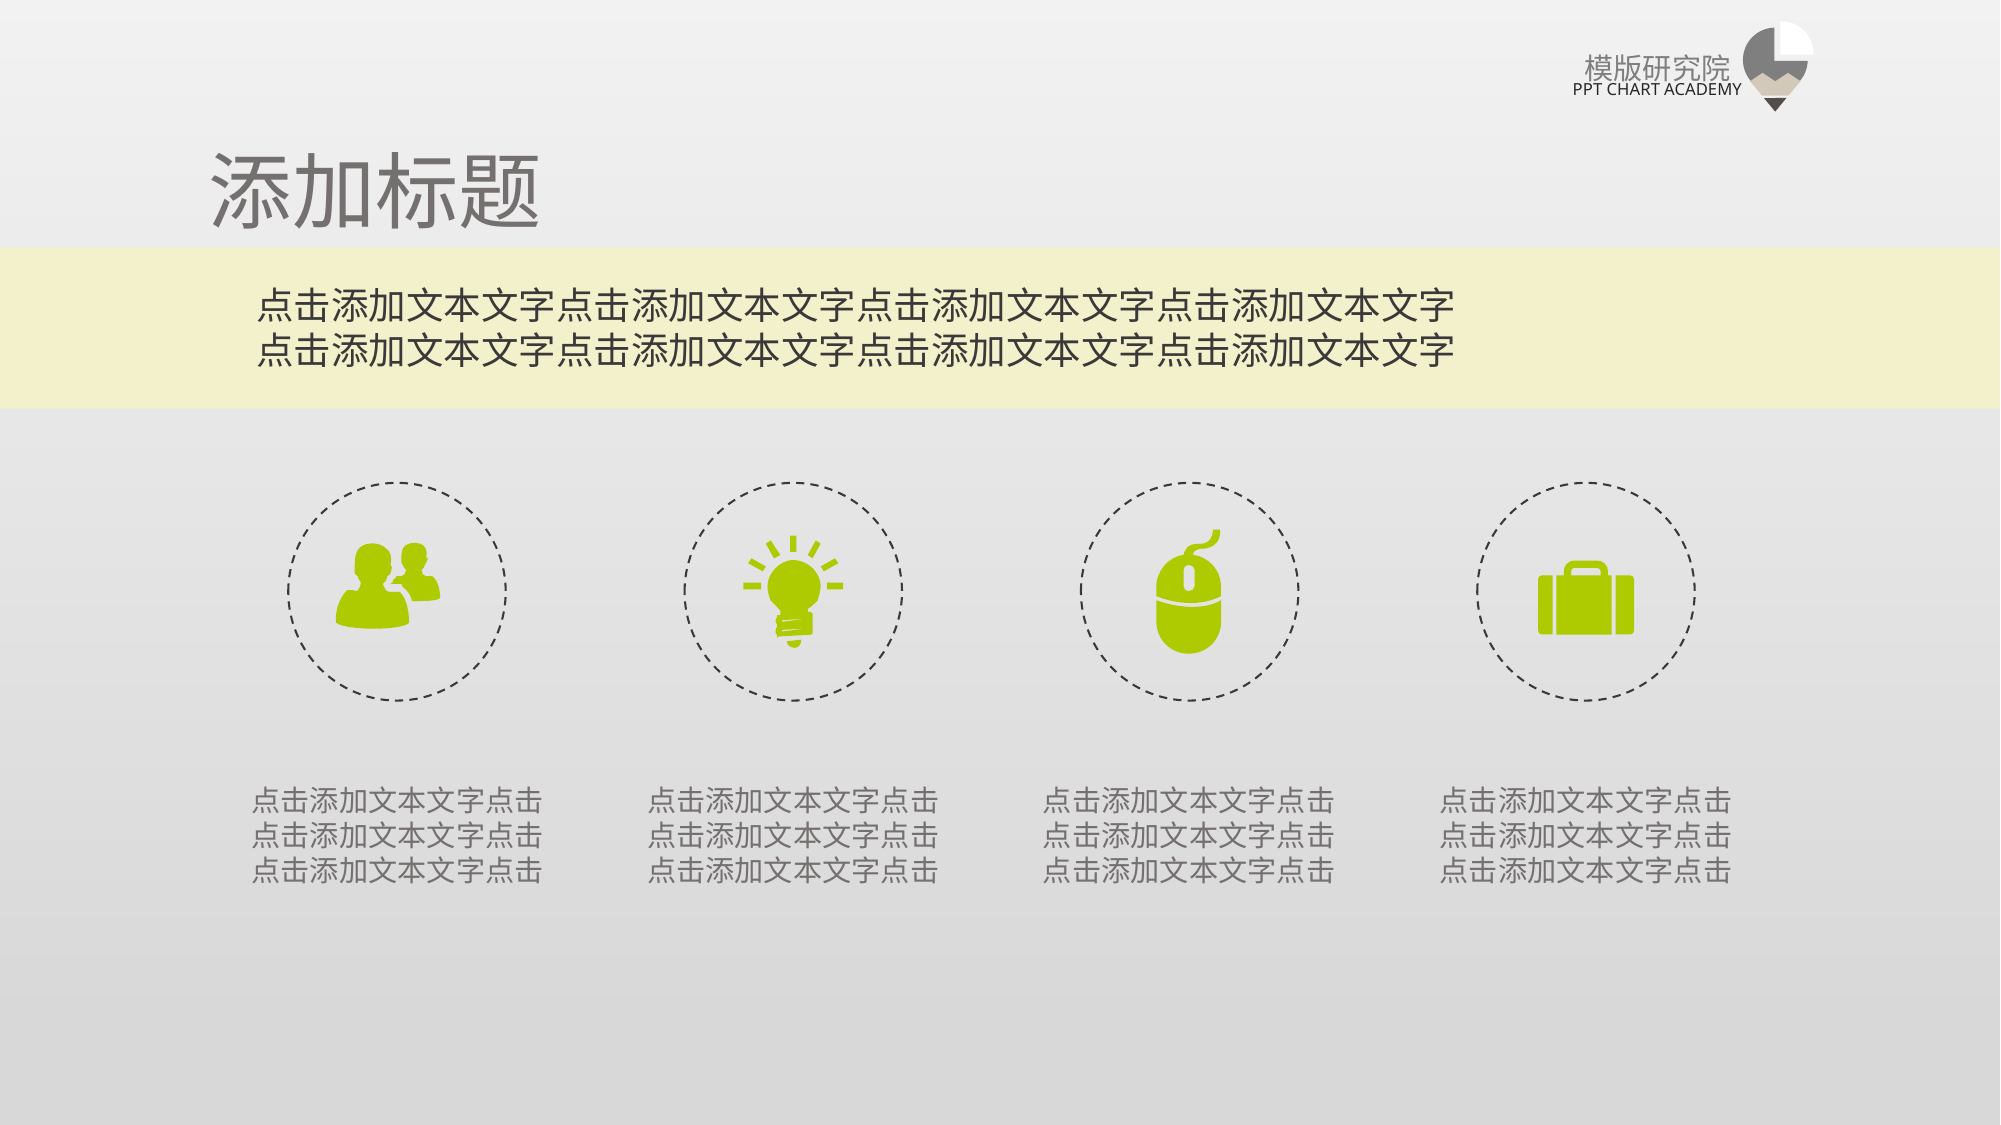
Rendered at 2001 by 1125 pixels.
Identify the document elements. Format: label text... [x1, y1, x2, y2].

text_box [1080, 482, 1299, 701]
text_box 添加标题 [194, 131, 557, 246]
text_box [684, 482, 903, 701]
text_box 点击添加文本文字点击添加文本文字点击添加文本文字点击添加文本文字 点击添加文本文字点击添加文本文字点击添加文本文字点击添加文本文字 [241, 274, 1472, 380]
text_box 点击添加文本文字点击 点击添加文本文字点击 点击添加文本文字点击 [236, 774, 559, 895]
text_box 点击添加文本文字点击 点击添加文本文字点击 点击添加文本文字点击 [1028, 774, 1351, 895]
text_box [1742, 4, 1814, 112]
text_box 点击添加文本文字点击 点击添加文本文字点击 点击添加文本文字点击 [632, 774, 955, 895]
text_box 点击添加文本文字点击 点击添加文本文字点击 点击添加文本文字点击 [1424, 774, 1748, 895]
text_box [287, 482, 506, 701]
text_box [0, 247, 2000, 409]
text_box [1476, 482, 1695, 701]
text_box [1568, 42, 1737, 100]
